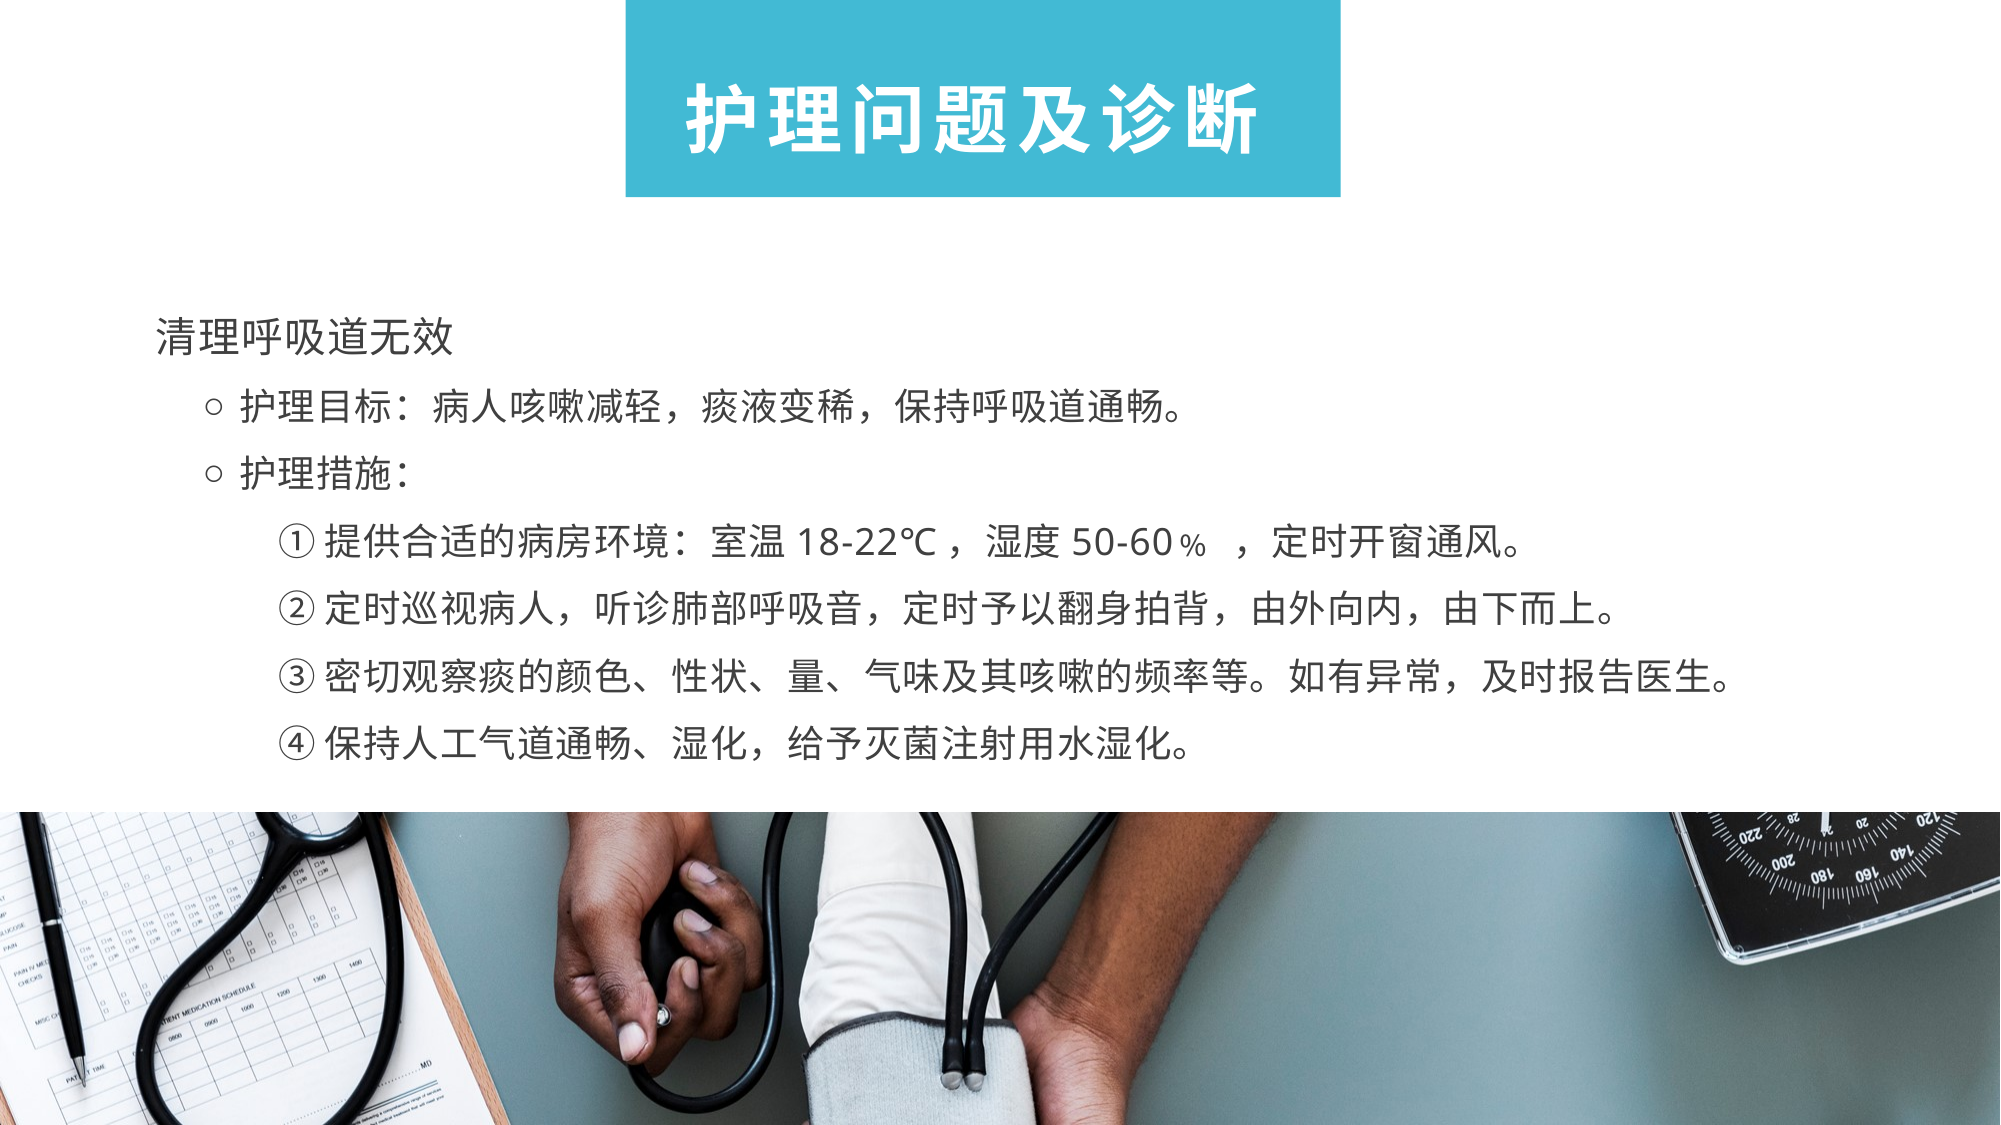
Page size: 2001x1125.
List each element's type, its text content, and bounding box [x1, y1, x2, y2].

picture [0, 812, 2000, 1125]
text_box 清理呼吸道无效 护理目标：病人咳嗽减轻，痰液变稀，保持呼吸道通畅。 护理措施： 提供合适的病房环境：室温18-22℃，湿度50-60﹪ ，定时开窗通风。 定时巡视病人，听诊肺部呼吸音，定时予以翻身拍背，由外向内，由下而上。 密切观察痰的颜色、性状、量、气味及其咳嗽的频率等。如有异常，及时报告医生。 保持人工气道通畅、湿化，给予灭菌注射用水湿化。 [140, 237, 1860, 812]
text_box 护理问题及诊断 [669, 65, 1331, 171]
text_box [625, 0, 1342, 198]
